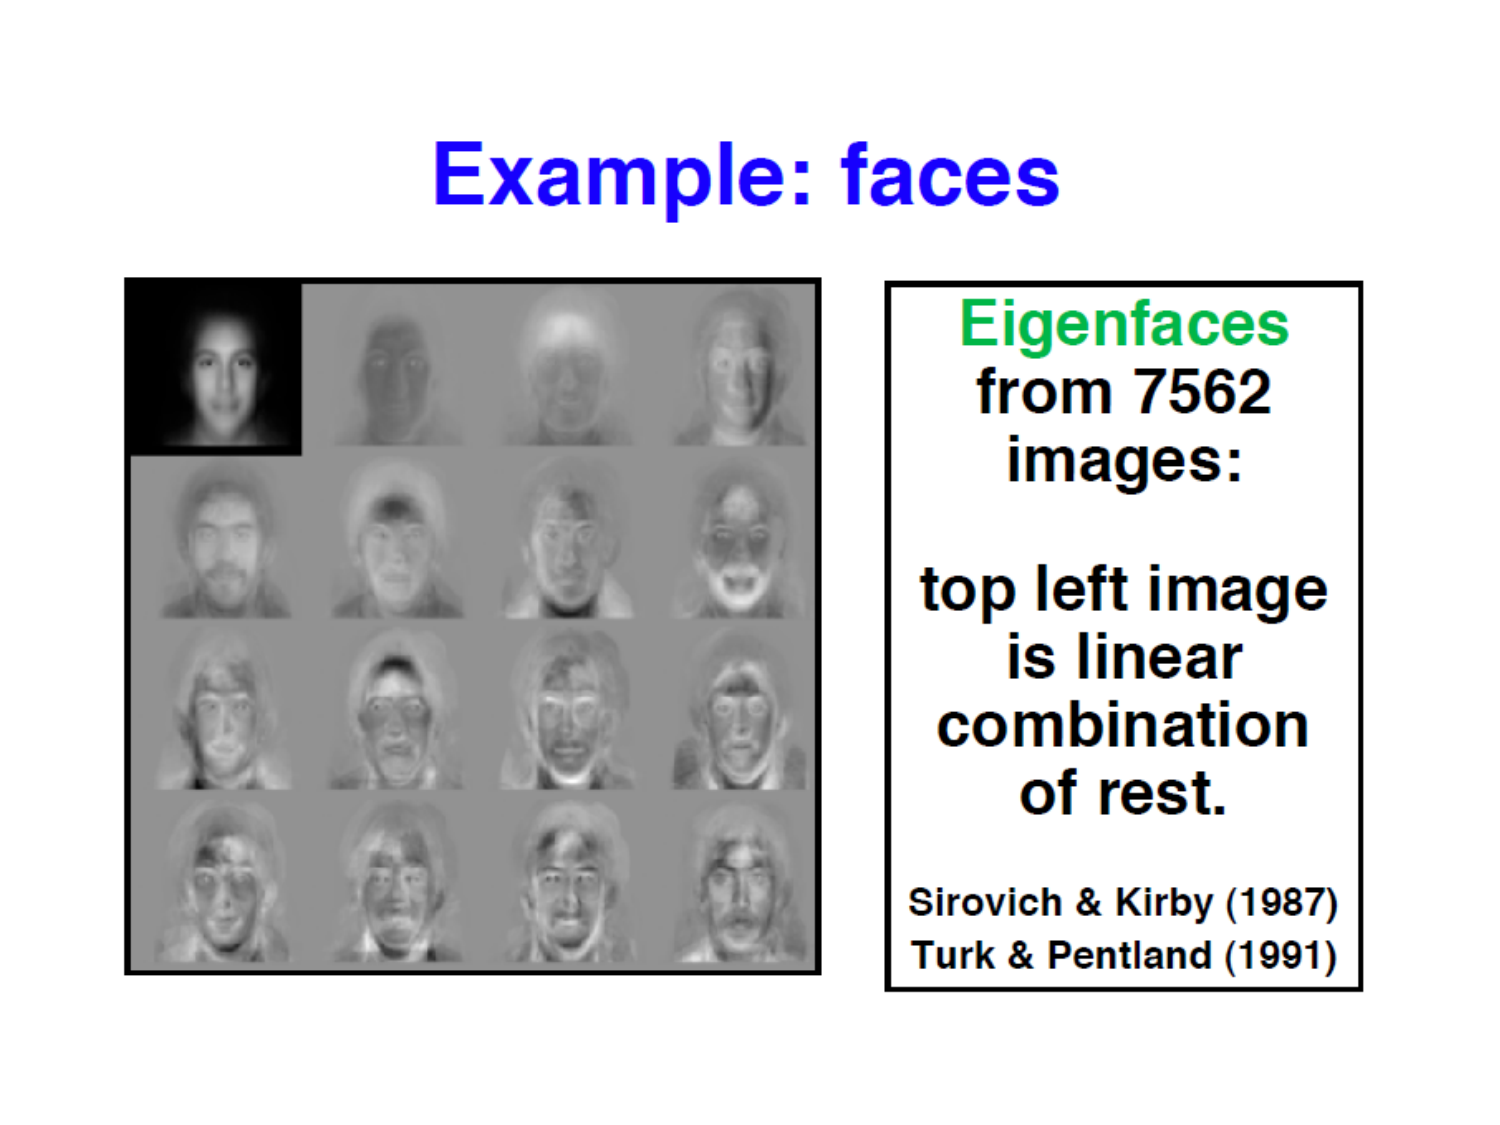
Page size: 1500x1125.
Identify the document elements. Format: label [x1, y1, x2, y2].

picture [98, 87, 1401, 1037]
